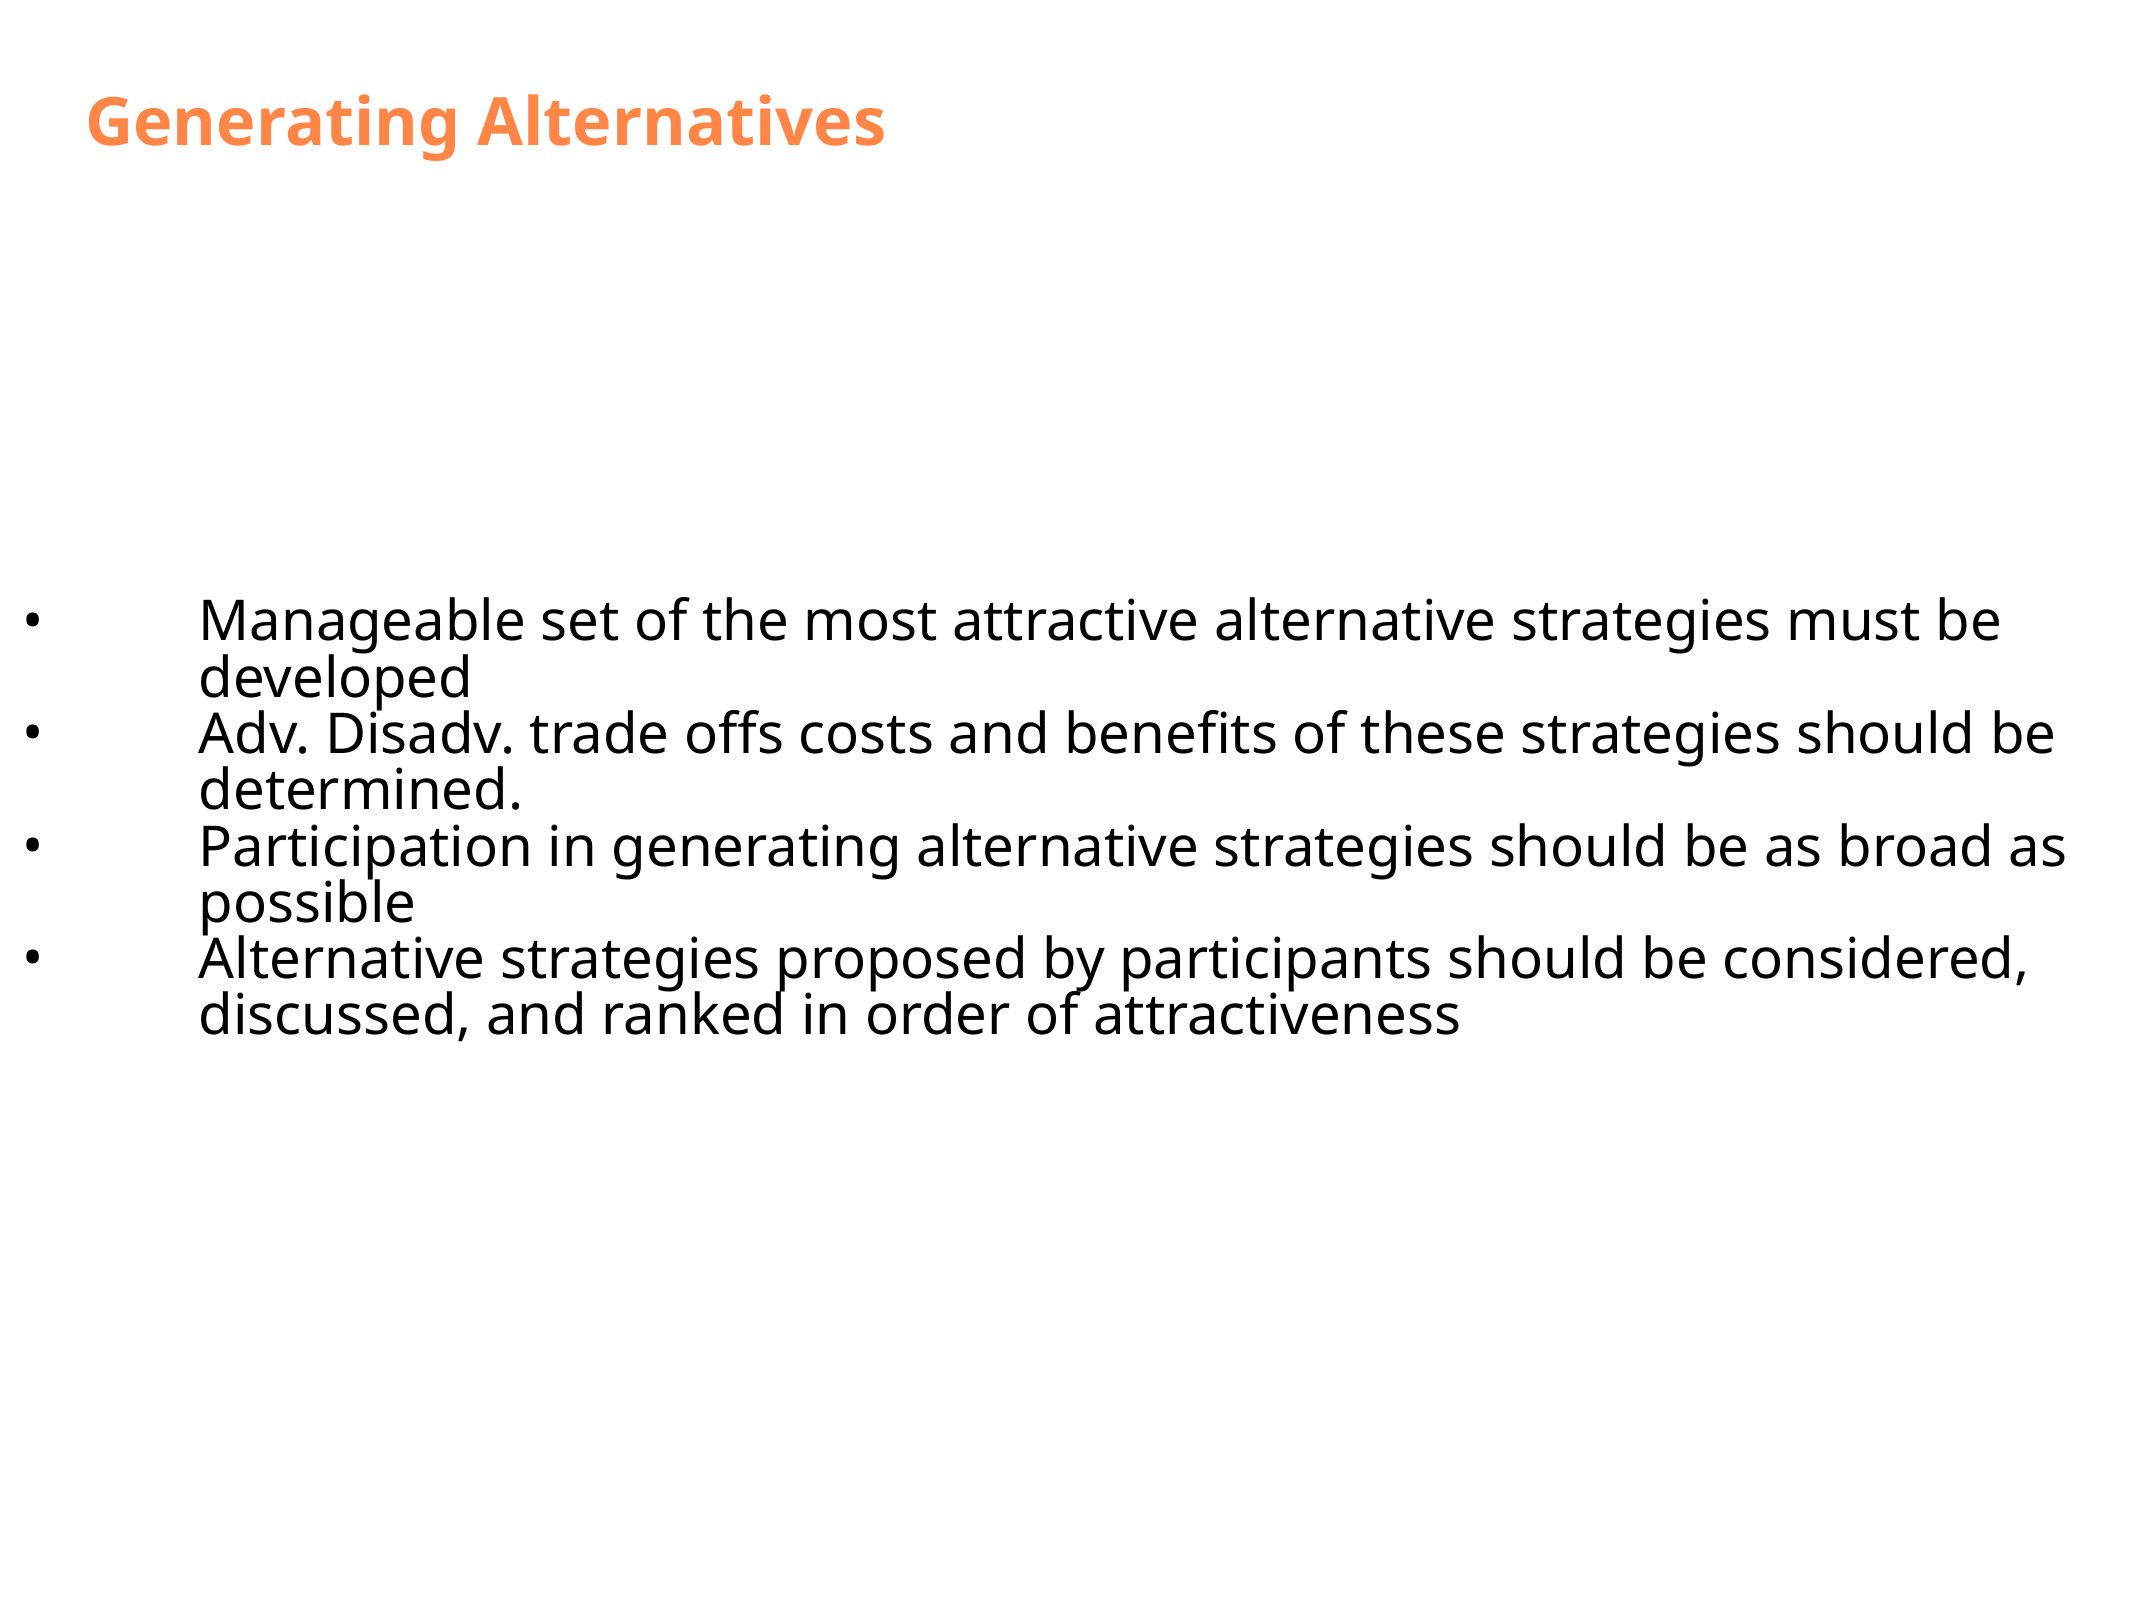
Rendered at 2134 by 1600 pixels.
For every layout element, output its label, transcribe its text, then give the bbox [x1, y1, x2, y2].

text_box Manageable set of the most attractive alternative strategies must be developed Adv. Disadv. trade offs costs and benefits of these strategies should be determined. Participation in generating alternative strategies should be as broad as possible Alternative strategies proposed by participants should be considered, discussed, and ranked in order of attractiveness [0, 539, 2134, 1047]
title Generating Alternatives [84, 91, 2047, 362]
